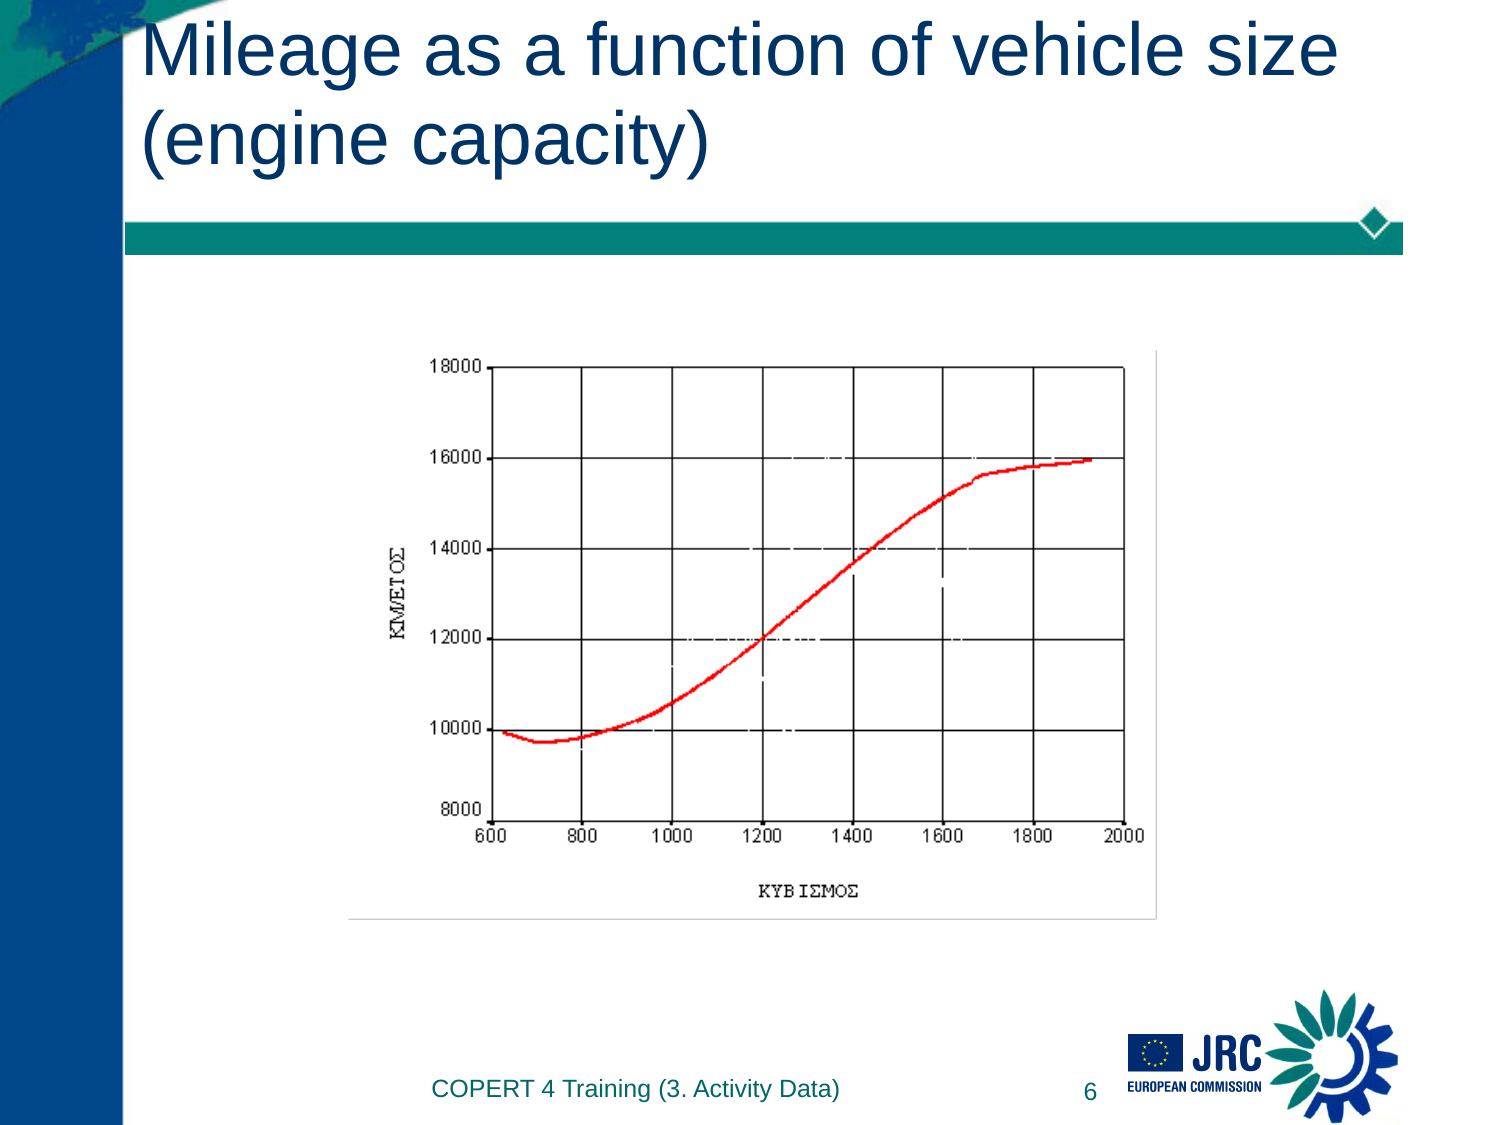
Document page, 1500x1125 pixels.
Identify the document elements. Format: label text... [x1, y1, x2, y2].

picture [0, 0, 1403, 1125]
picture [1128, 1034, 1261, 1092]
title Mileage as a function of vehicle size (engine capacity) [124, 33, 1401, 188]
slide_number 6 [987, 1062, 1113, 1113]
footer COPERT 4 Training (3. Activity Data) [324, 1062, 948, 1110]
picture [348, 349, 1158, 921]
picture [1262, 987, 1400, 1125]
